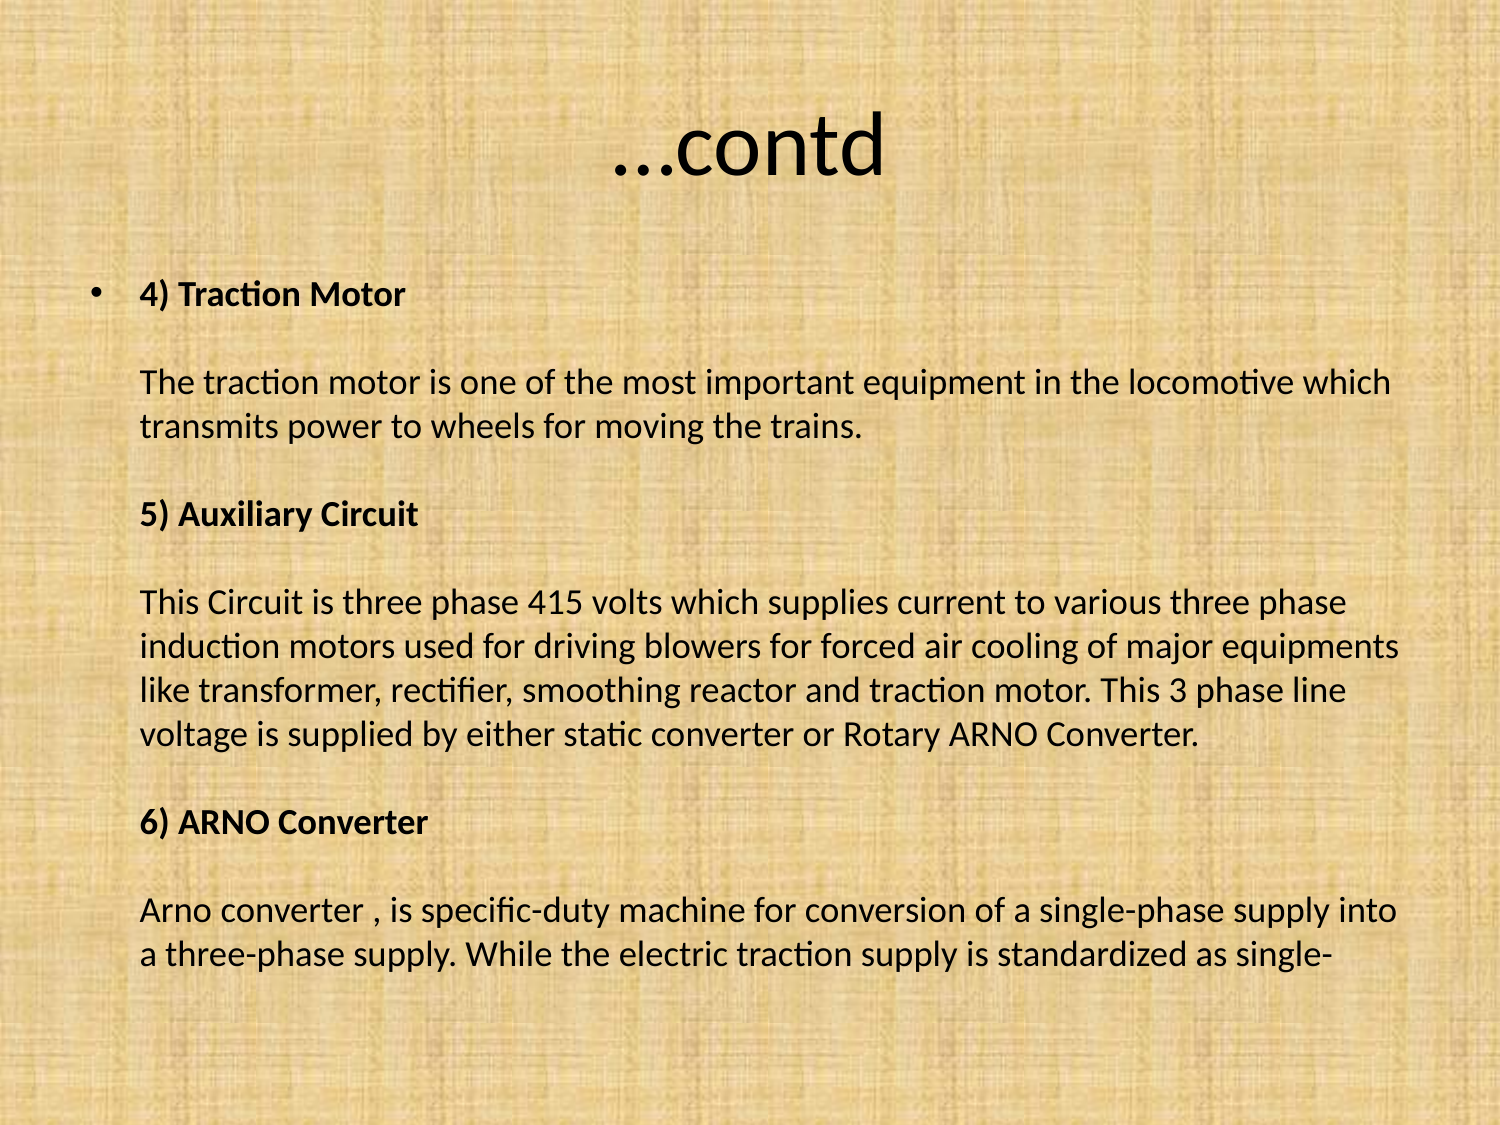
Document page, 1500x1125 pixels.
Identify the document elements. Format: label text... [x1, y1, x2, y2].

list 4) Traction Motor The traction motor is one of the most important equipment in the locomotive which transmits power to wheels for moving the trains. 5) Auxiliary Circuit This Circuit is three phase 415 volts which supplies current to various three phase induction motors used for driving blowers for forced air cooling of major equipments like transformer, rectifier, smoothing reactor and traction motor. This 3 phase line voltage is supplied by either static converter or Rotary ARNO Converter. 6) ARNO Converter Arno converter , is specific-duty machine for conversion of a single-phase supply into a three-phase supply. While the electric traction supply is standardized as single- [75, 262, 1425, 1005]
picture [0, 0, 1500, 1125]
title …contd [75, 45, 1425, 233]
